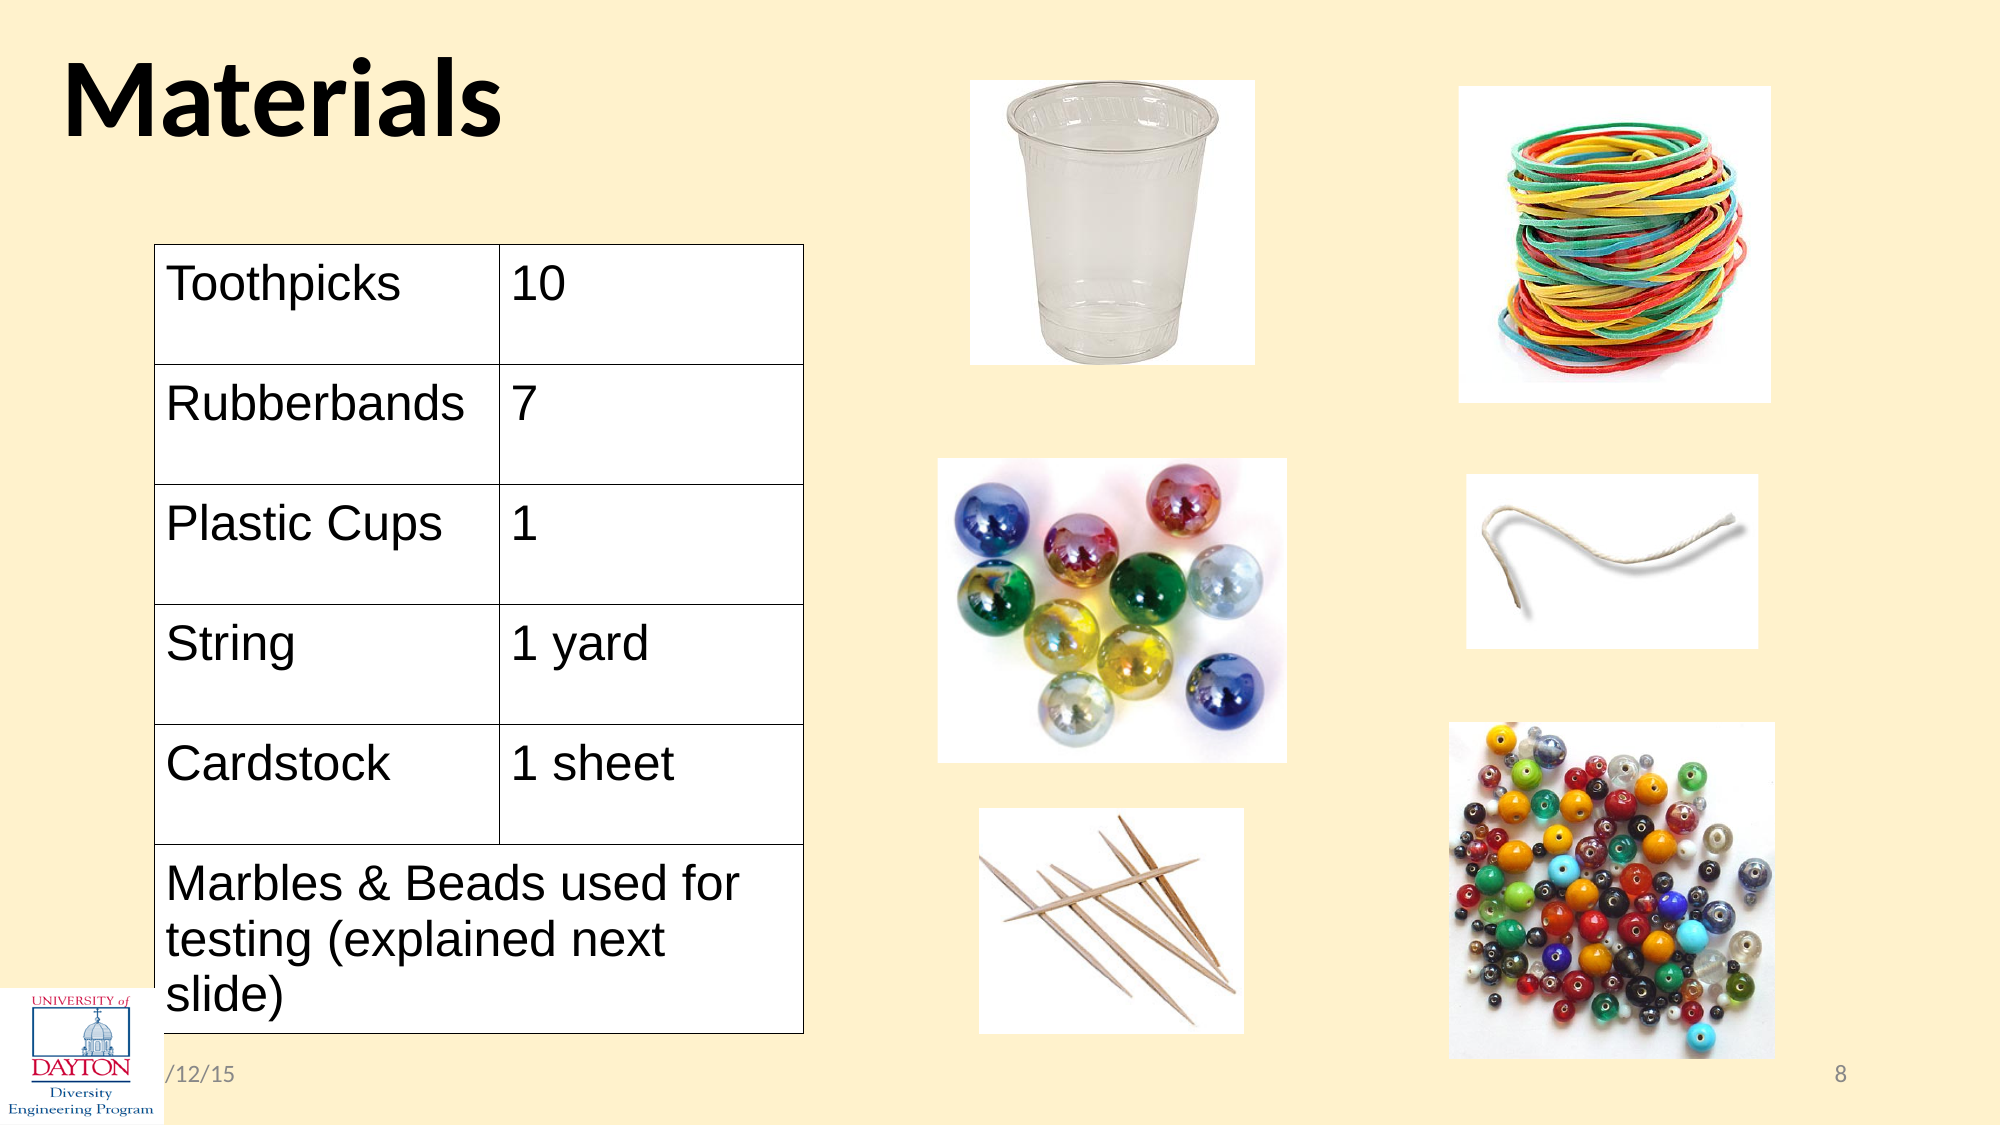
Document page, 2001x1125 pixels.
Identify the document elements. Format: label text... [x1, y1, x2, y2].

picture [1466, 474, 1759, 649]
table_cell 1 yard [500, 605, 803, 724]
picture [1448, 722, 1776, 1059]
table_cell 1 sheet [500, 725, 803, 844]
title Materials [46, 16, 1772, 183]
table_header Toothpicks [155, 245, 499, 364]
table_cell Rubberbands [155, 365, 499, 484]
picture [970, 80, 1255, 365]
table_cell 1 [500, 485, 803, 604]
picture [978, 808, 1245, 1034]
picture [0, 988, 165, 1125]
table_cell Plastic Cups [155, 485, 499, 604]
table_cell 7 [500, 365, 803, 484]
table_header 10 [500, 245, 803, 364]
picture [1458, 86, 1772, 403]
picture [937, 458, 1288, 763]
table_cell String [155, 605, 499, 724]
table_cell Cardstock [155, 725, 499, 844]
table_cell Marbles & Beads used for testing (explained next slide) [155, 845, 803, 1033]
